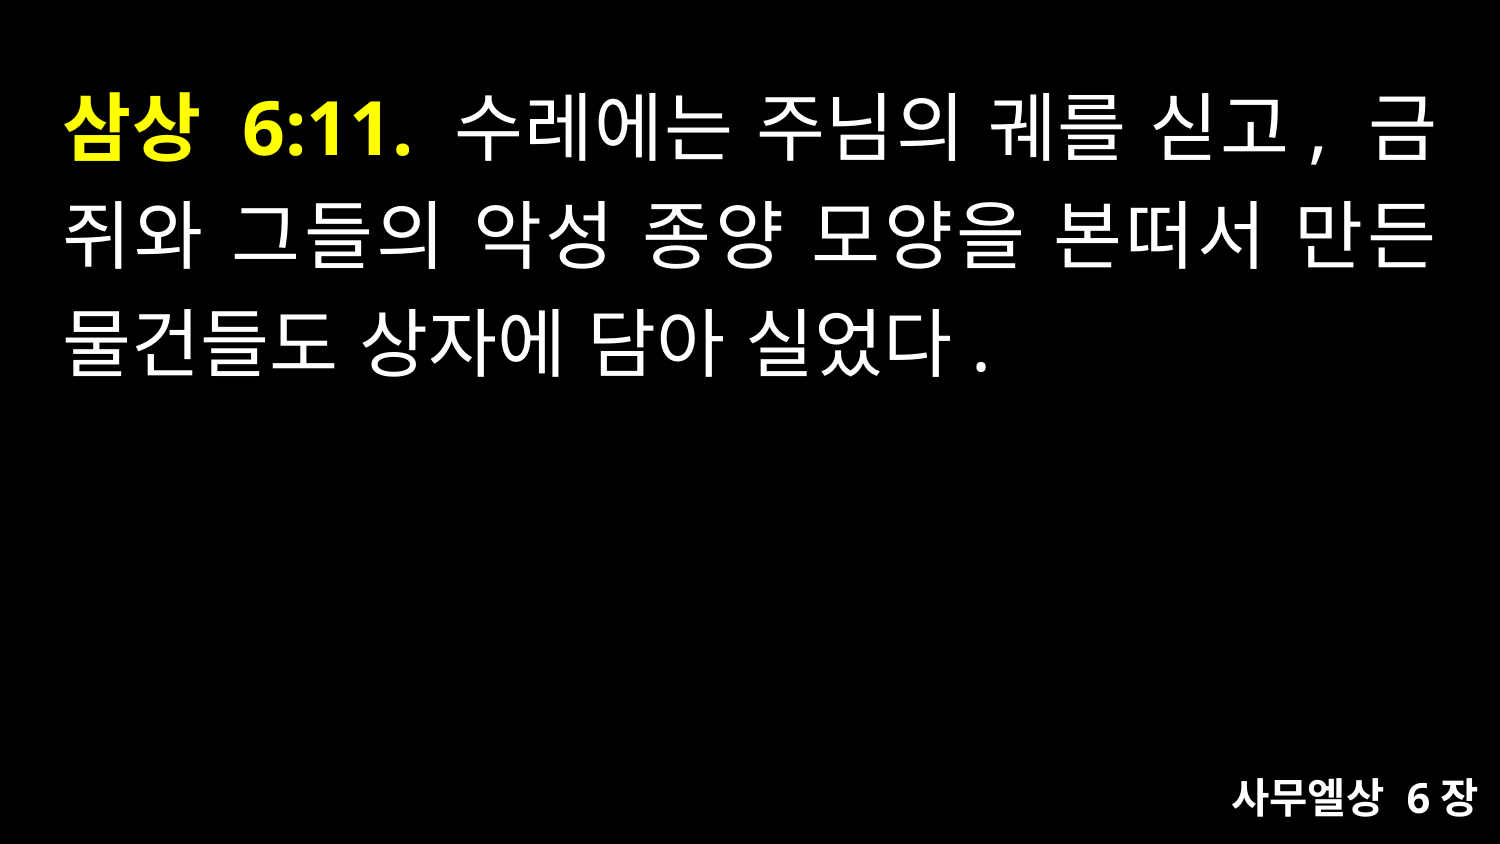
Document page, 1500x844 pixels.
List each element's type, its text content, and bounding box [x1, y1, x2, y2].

subtitle 사무엘상 6장 [916, 770, 1500, 844]
title 삼상 6:11. 수레에는 주님의 궤를 싣고, 금 쥐와 그들의 악성 종양 모양을 본떠서 만든 물건들도 상자에 담아 실었다. [0, 0, 1500, 844]
